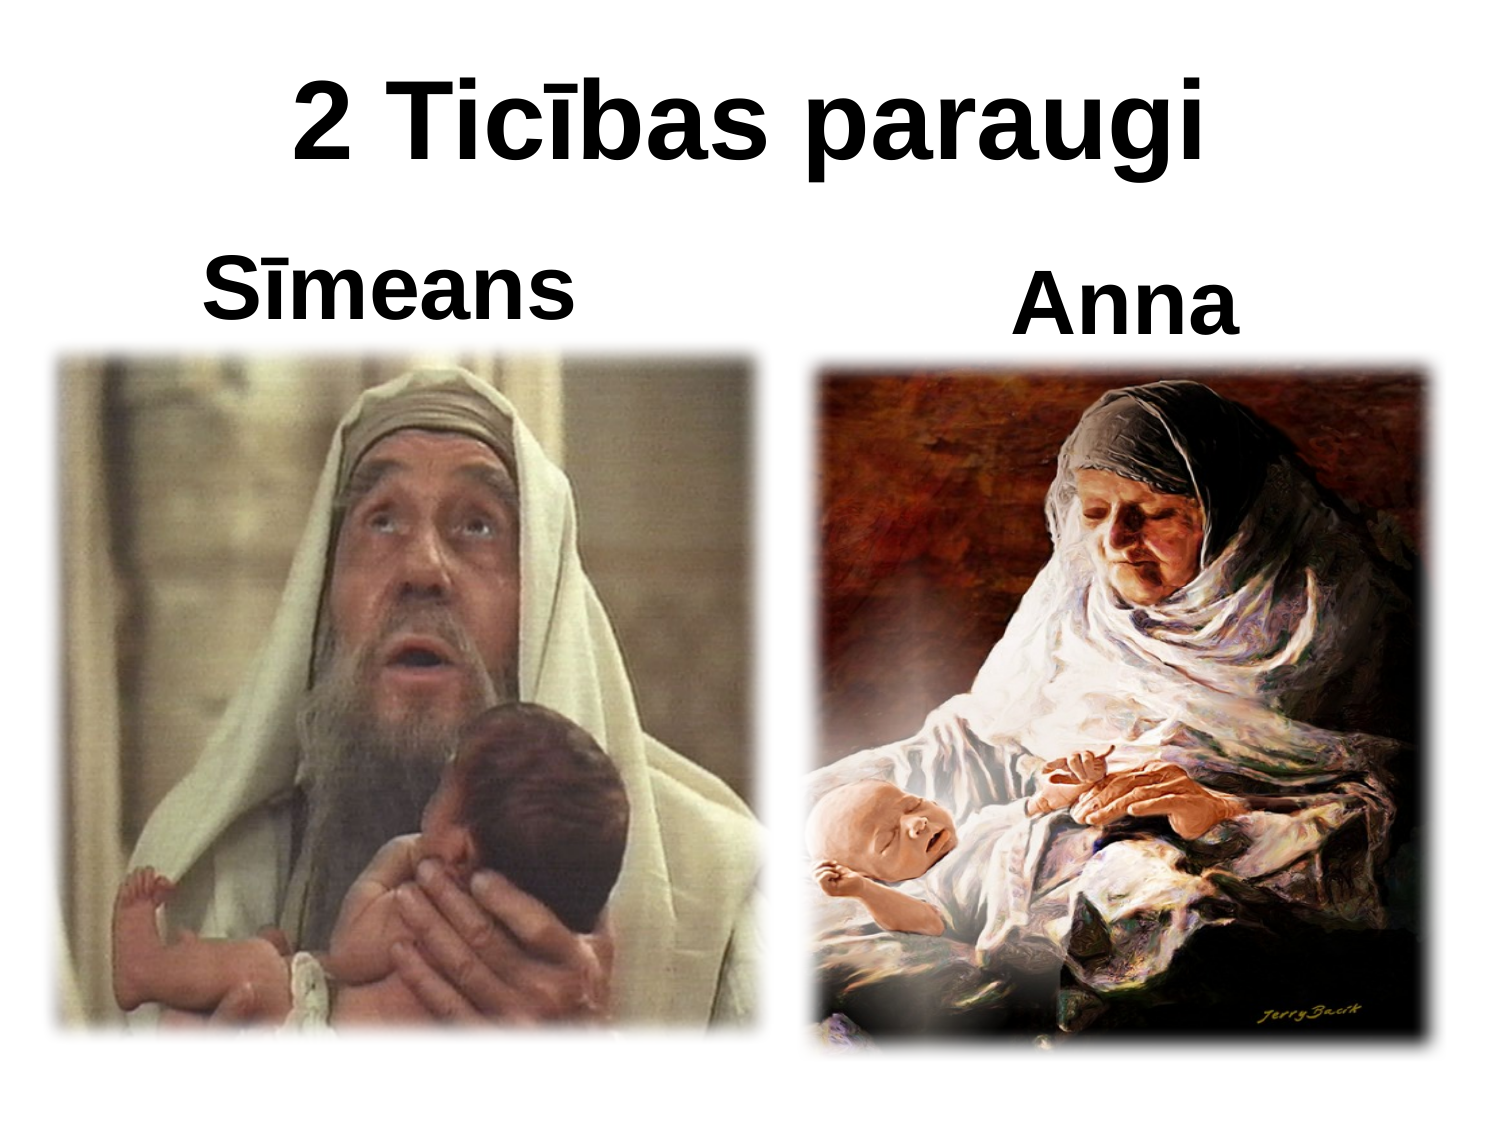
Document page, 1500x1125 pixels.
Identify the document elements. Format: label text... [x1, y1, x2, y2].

picture [796, 349, 1448, 1063]
title 2 Ticības paraugi [0, 44, 1500, 185]
picture [41, 337, 774, 1048]
text_box Anna [974, 235, 1276, 348]
text_box Sīmeans [159, 220, 621, 336]
